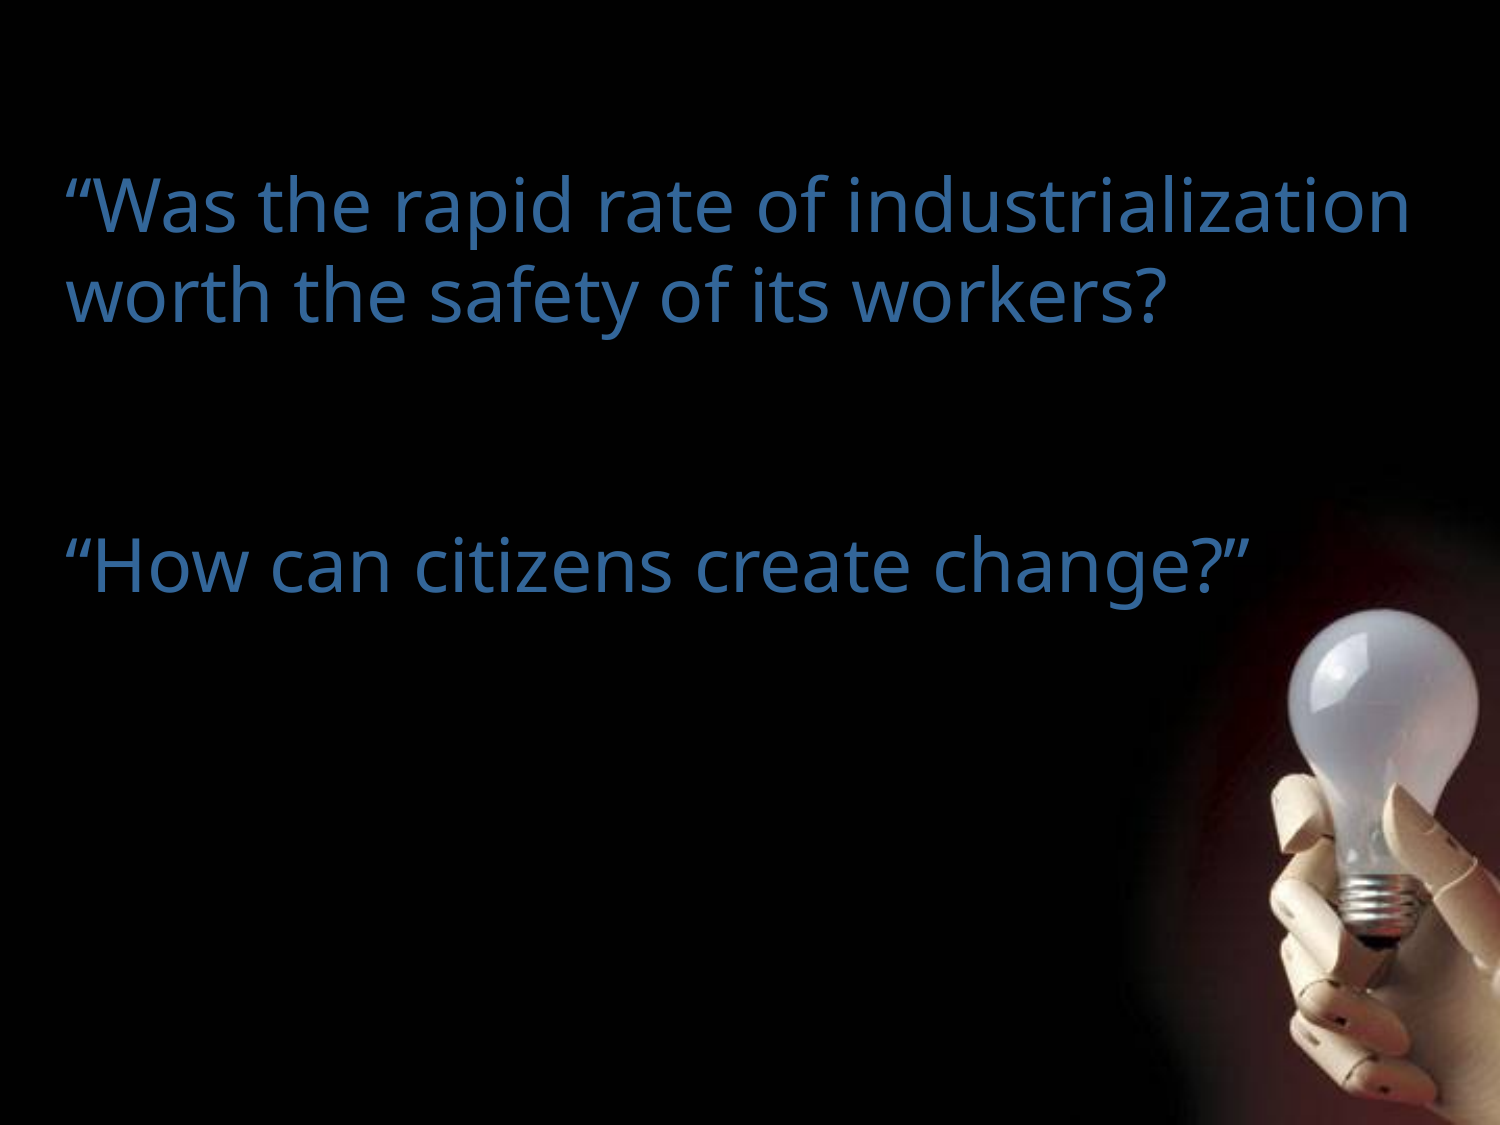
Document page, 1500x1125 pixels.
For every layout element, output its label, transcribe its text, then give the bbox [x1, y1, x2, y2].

picture [0, 0, 1500, 1125]
title “Was the rapid rate of industrialization worth the safety of its workers? “How can citizens create change?” [50, 362, 1500, 563]
